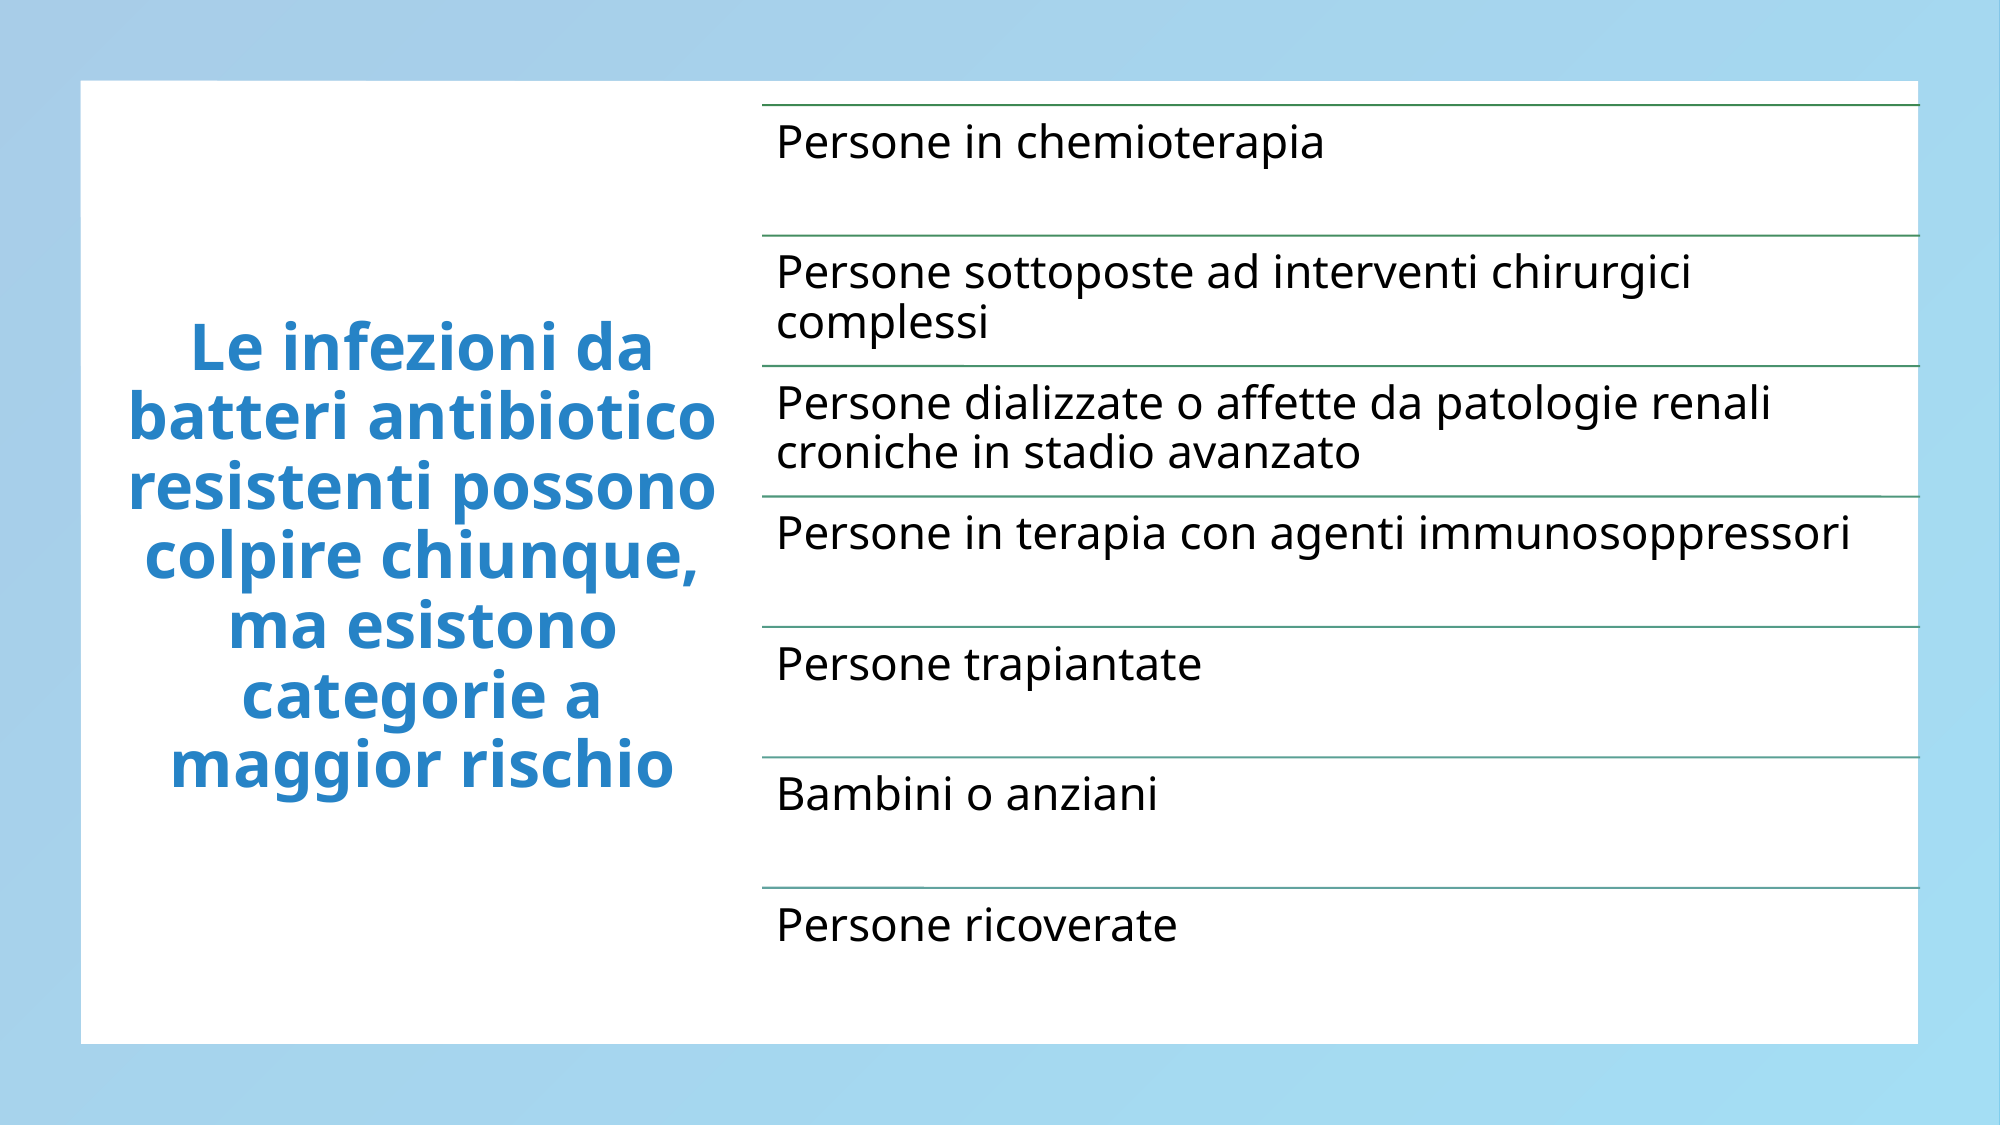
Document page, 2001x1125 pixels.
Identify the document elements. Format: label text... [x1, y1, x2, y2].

text_box [749, 82, 1918, 1043]
title Le infezioni da batteri antibiotico resistenti possono colpire chiunque, ma esistono categorie a maggior rischio [22, 79, 749, 1044]
text_box [0, 0, 2000, 1125]
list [762, 105, 1921, 1019]
